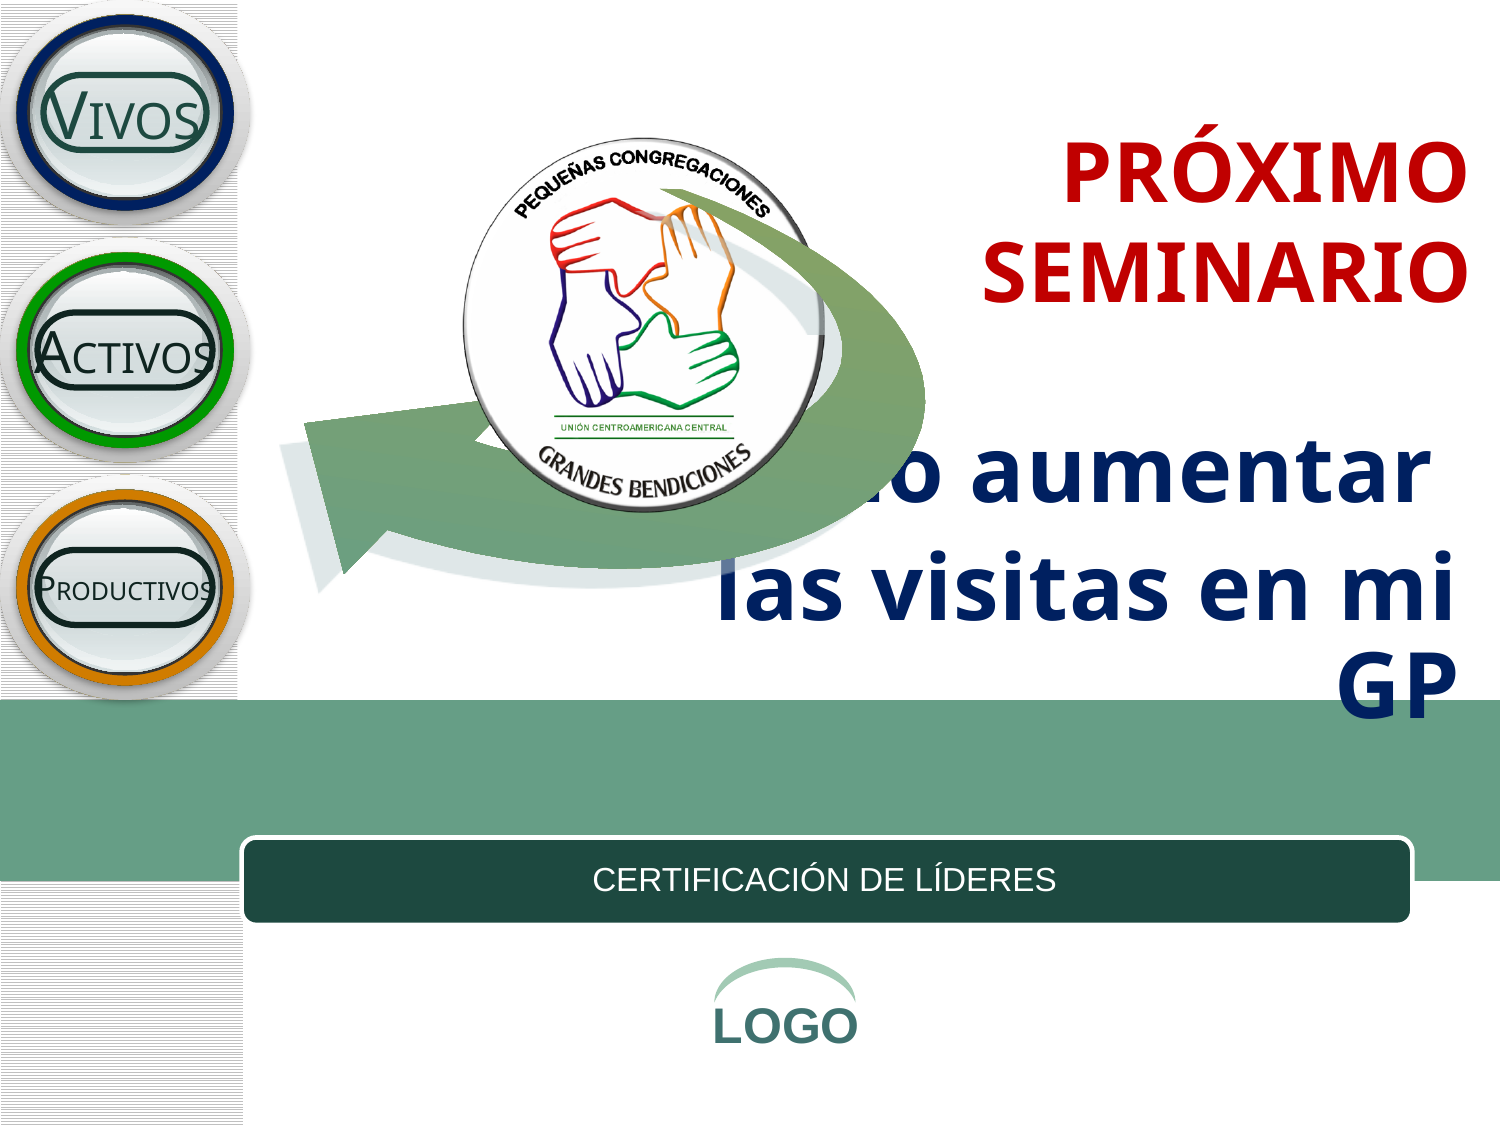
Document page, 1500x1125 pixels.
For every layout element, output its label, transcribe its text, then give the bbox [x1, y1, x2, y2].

text_box Cómo aumentar las visitas en mi GP [562, 474, 1475, 688]
subtitle CERTIFICACIÓN DE LÍDERES [237, 849, 1413, 913]
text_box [0, 0, 251, 226]
text_box [247, 0, 1500, 702]
title PRÓXIMO SEMINARIO [912, 99, 1488, 338]
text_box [0, 237, 251, 463]
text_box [0, 474, 251, 701]
text_box [304, 261, 926, 574]
picture [462, 137, 826, 513]
